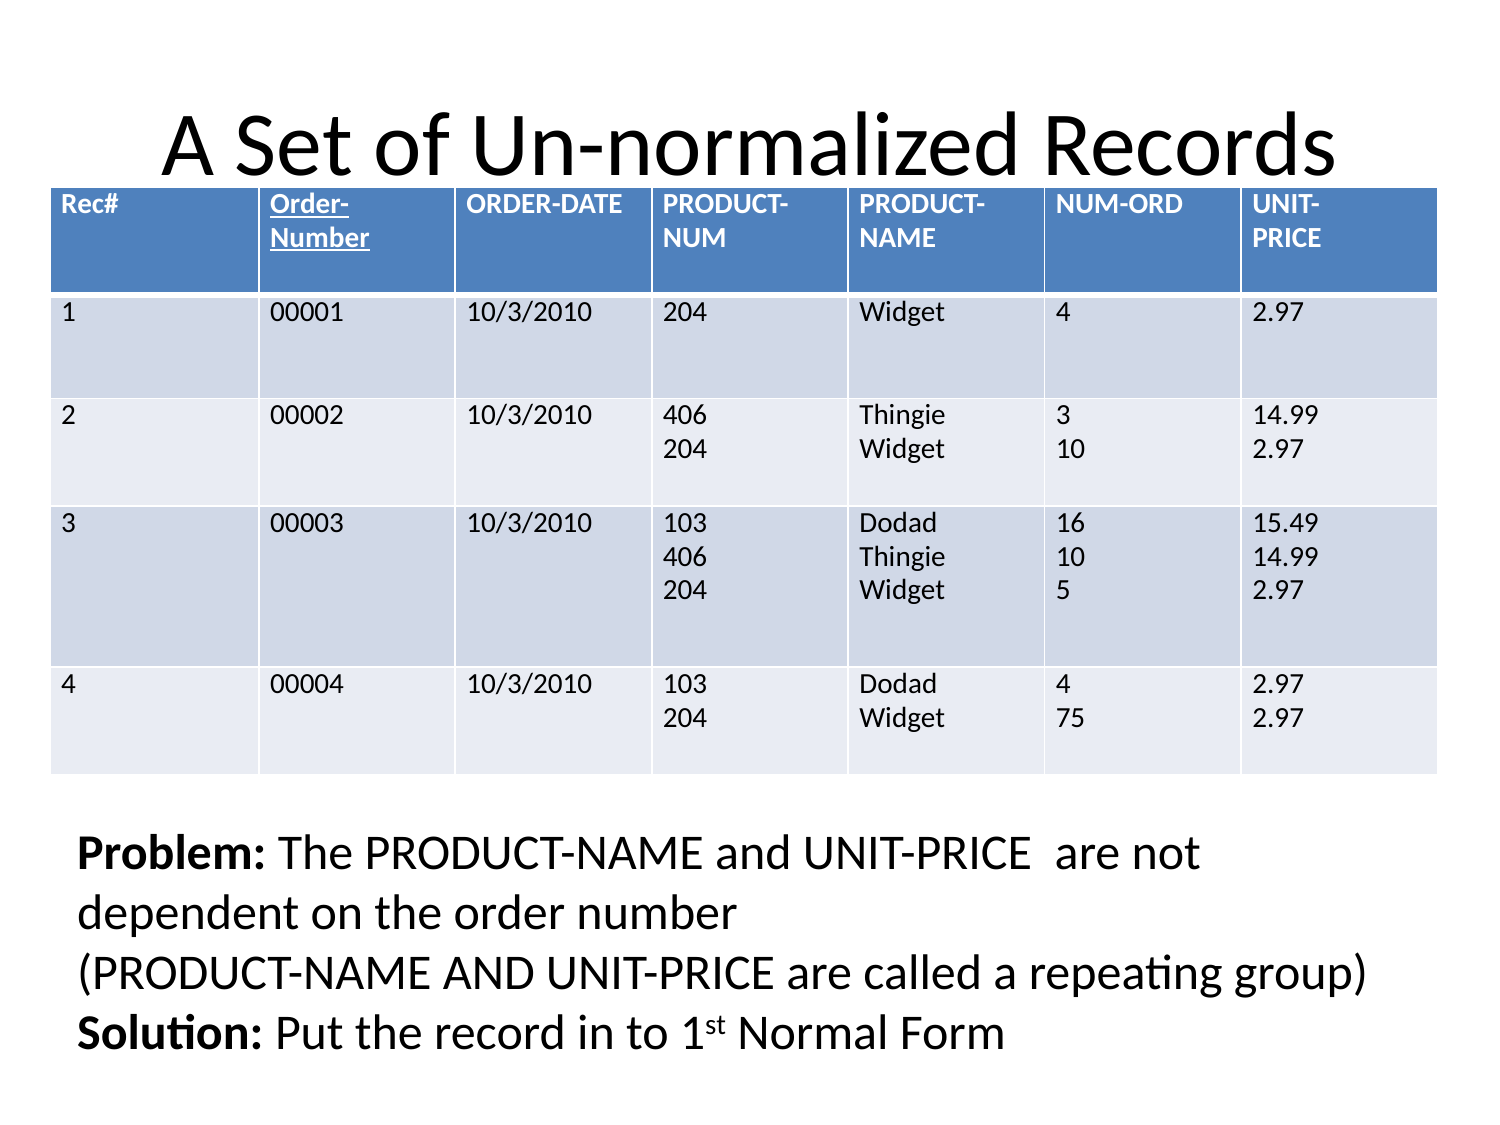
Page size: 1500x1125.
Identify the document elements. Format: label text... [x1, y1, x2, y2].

table_cell 10/3/2010 [456, 507, 651, 666]
table_cell 10/3/2010 [456, 668, 651, 774]
table_header Rec# [51, 188, 258, 292]
table_cell 3 [51, 507, 258, 666]
table_cell 2.97 2.97 [1242, 668, 1437, 774]
title A Set of Un-normalized Records [75, 45, 1425, 187]
table_cell 103 204 [653, 668, 847, 774]
table_header NUM-ORD [1045, 188, 1240, 292]
table_header Order-Number [260, 188, 454, 292]
table_cell 2 [51, 399, 258, 505]
table_cell 406 204 [653, 399, 847, 505]
table_header PRODUCT-NUM [653, 188, 847, 292]
table_cell 103 406 204 [653, 507, 847, 666]
table_header ORDER-DATE [456, 188, 651, 292]
table_header UNIT- PRICE [1242, 188, 1437, 292]
table_cell 4 75 [1045, 668, 1240, 774]
table_cell Dodad Thingie Widget [849, 507, 1044, 666]
table_header PRODUCT-NAME [849, 188, 1044, 292]
table_cell 00001 [260, 298, 454, 398]
table_cell 10/3/2010 [456, 399, 651, 505]
text_box Problem: The PRODUCT-NAME and UNIT-PRICE are not dependent on the order number (PRODUCT-NAME AND UNIT-PRICE are called a repeating group) Solution: Put the record in to 1st Normal Form [62, 812, 1413, 1113]
table_cell 4 [51, 668, 258, 774]
table_cell Thingie Widget [849, 399, 1044, 505]
table_cell 00003 [260, 507, 454, 666]
table_cell 14.99 2.97 [1242, 399, 1437, 505]
table_cell 10/3/2010 [456, 298, 651, 398]
table_cell 15.49 14.99 2.97 [1242, 507, 1437, 666]
table_cell 00004 [260, 668, 454, 774]
table_cell 4 [1045, 298, 1240, 398]
table_cell 204 [653, 298, 847, 398]
table_cell 1 [51, 298, 258, 398]
table_cell 2.97 [1242, 298, 1437, 398]
table_cell 16 10 5 [1045, 507, 1240, 666]
table_cell Widget [849, 298, 1044, 398]
table_cell 3 10 [1045, 399, 1240, 505]
table_cell 00002 [260, 399, 454, 505]
table_cell Dodad Widget [849, 668, 1044, 774]
